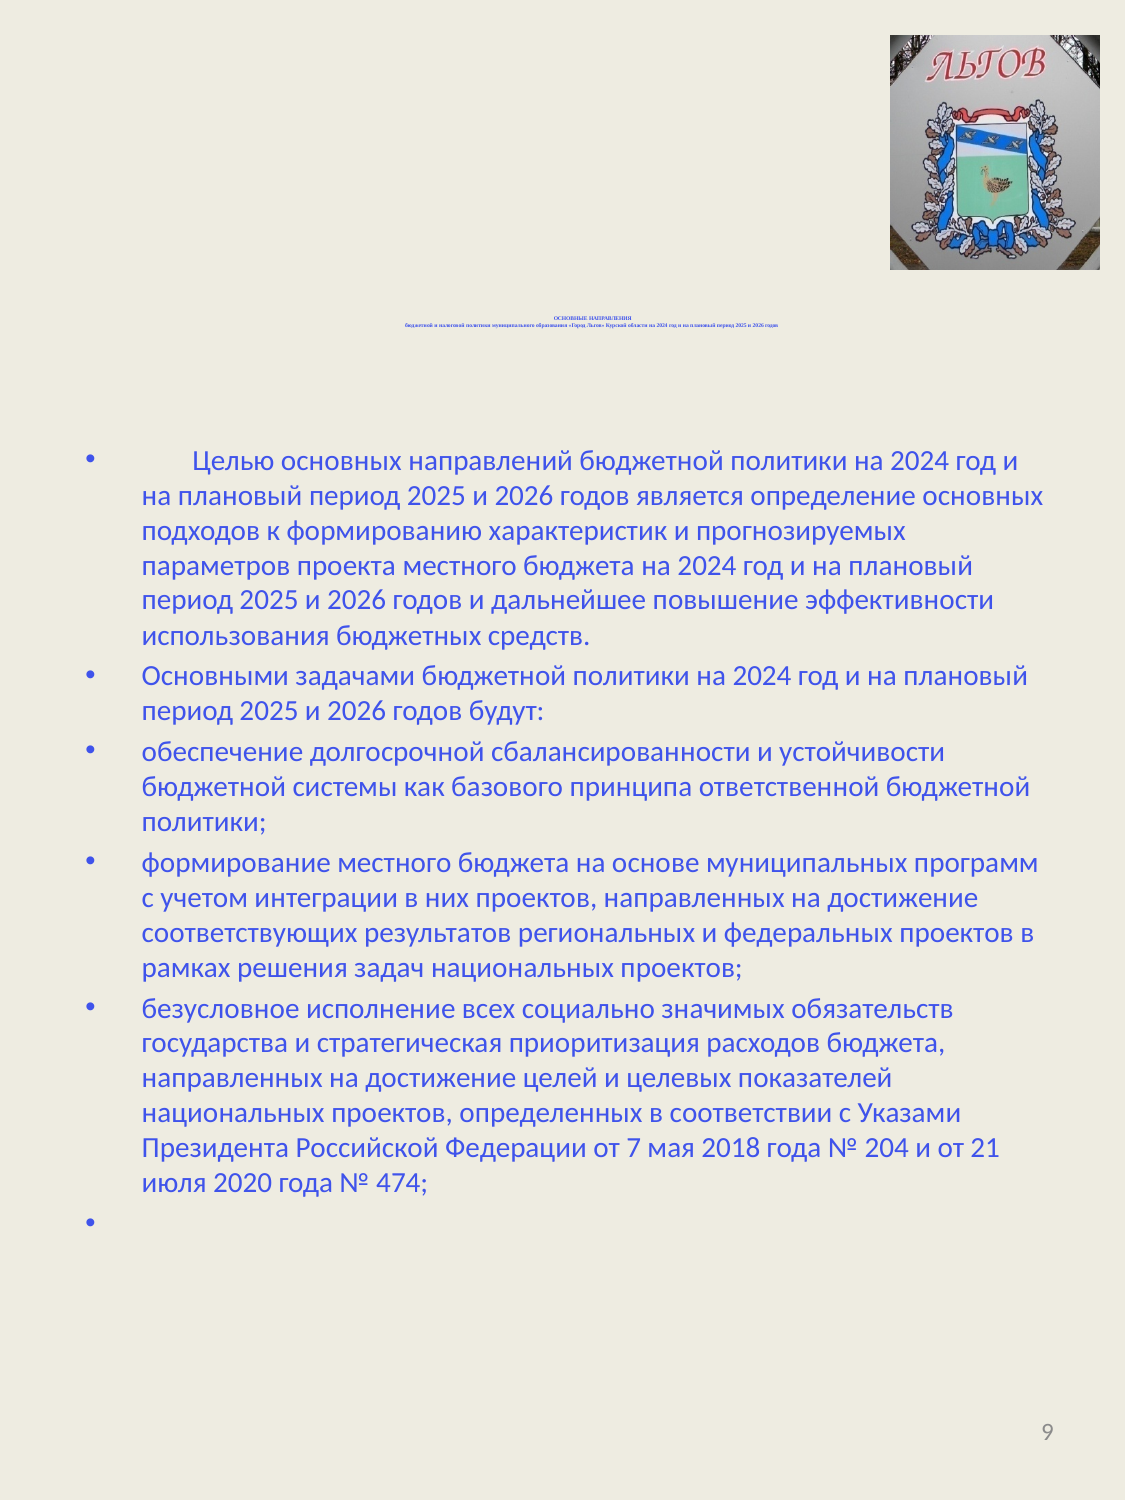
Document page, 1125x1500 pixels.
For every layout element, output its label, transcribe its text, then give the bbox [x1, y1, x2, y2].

slide_number 9 [806, 1390, 1069, 1471]
title ОСНОВНЫЕ НАПРАВЛЕНИЯ бюджетной и налоговой политики муниципального образования «Город Льгов» Курской области на 2024 год и на плановый период 2025 и 2026 годов [117, 246, 1069, 387]
list Целью основных направлений бюджетной политики на 2024 год и на плановый период 2025 и 2026 годов является определение основных подходов к формированию характеристик и прогнозируемых параметров проекта местного бюджета на 2024 год и на плановый период 2025 и 2026 годов и дальнейшее повышение эффективности использования бюджетных средств. Основными задачами бюджетной политики на 2024 год и на плановый период 2025 и 2026 годов будут: обеспечение долгосрочной сбалансированности и устойчивости бюджетной системы как базового принципа ответственной бюджетной политики; формирование местного бюджета на основе муниципальных программ с учетом интеграции в них проектов, направленных на достижение соответствующих результатов региональных и федеральных проектов в рамках решения задач национальных проектов; безусловное исполнение всех социально значимых обязательств государства и стратегическая приоритизация расходов бюджета, направленных на достижение целей и целевых показателей национальных проектов, определенных в соответствии с Указами Президента Российской Федерации от 7 мая 2018 года № 204 и от 21 июля 2020 года № 474; [70, 433, 1069, 1340]
picture [890, 34, 1100, 270]
